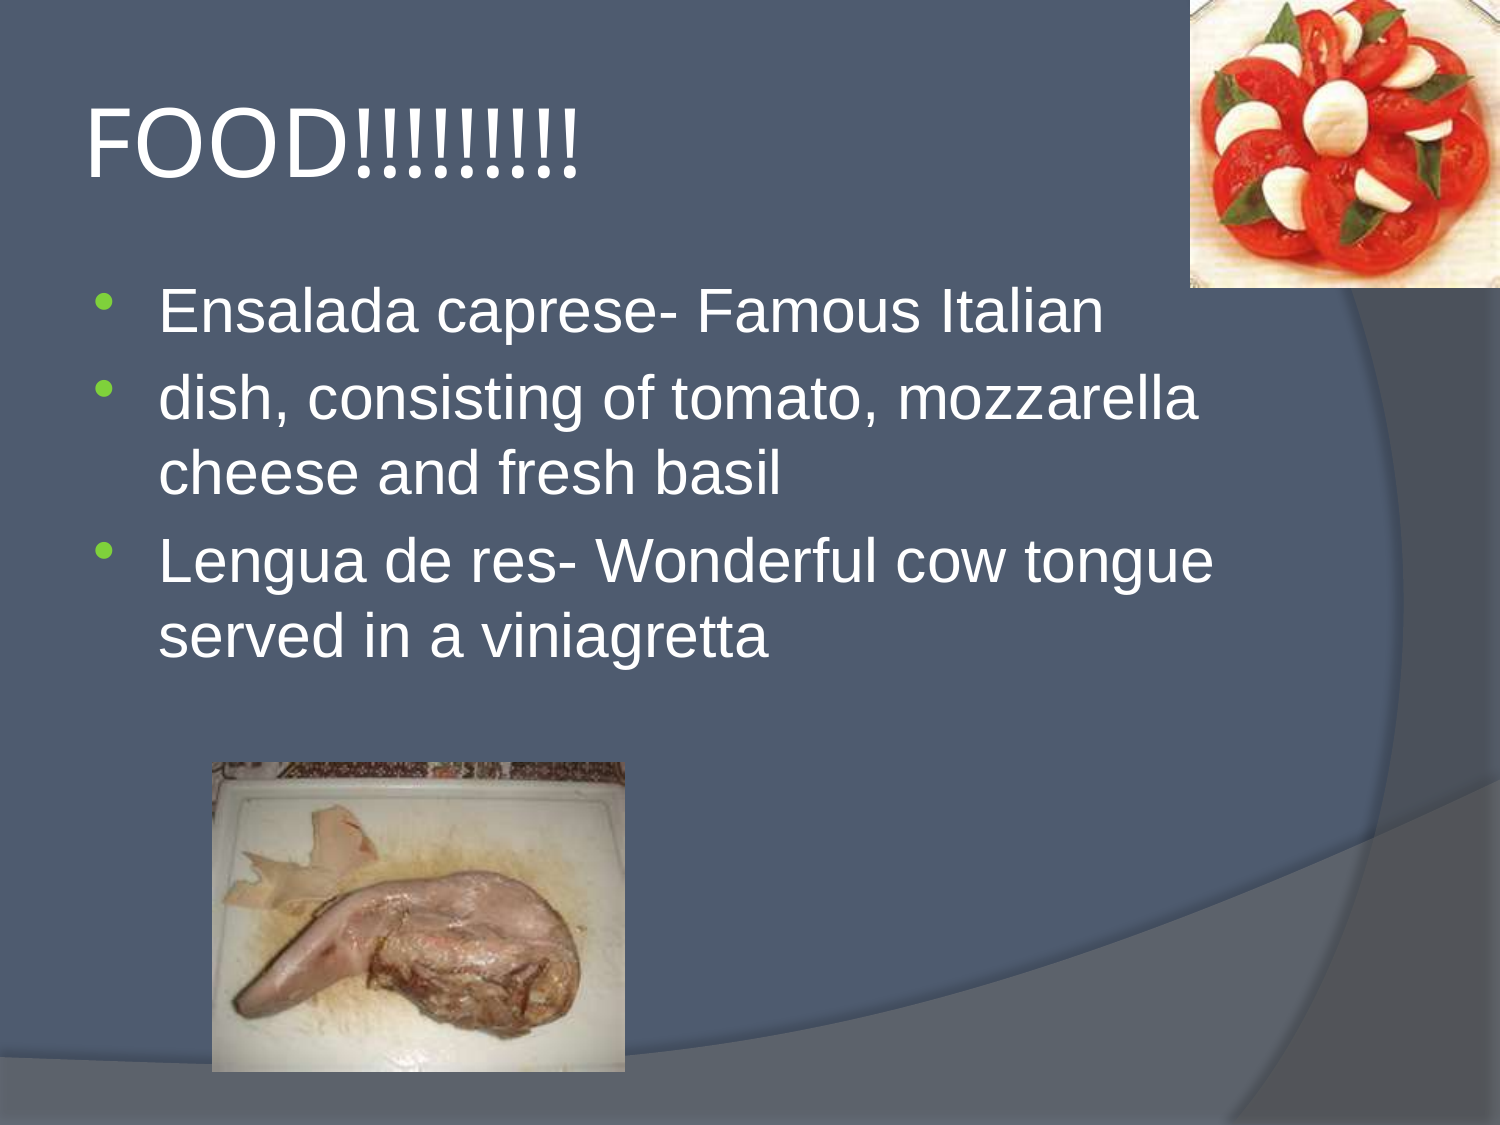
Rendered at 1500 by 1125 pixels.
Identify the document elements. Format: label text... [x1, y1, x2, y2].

picture [1190, 0, 1500, 288]
title FOOD!!!!!!!!! [75, 45, 1181, 233]
list Ensalada caprese- Famous Italian dish, consisting of tomato, mozzarella cheese and fresh basil Lengua de res- Wonderful cow tongue served in a viniagretta [75, 262, 1300, 1005]
picture [212, 762, 626, 1073]
